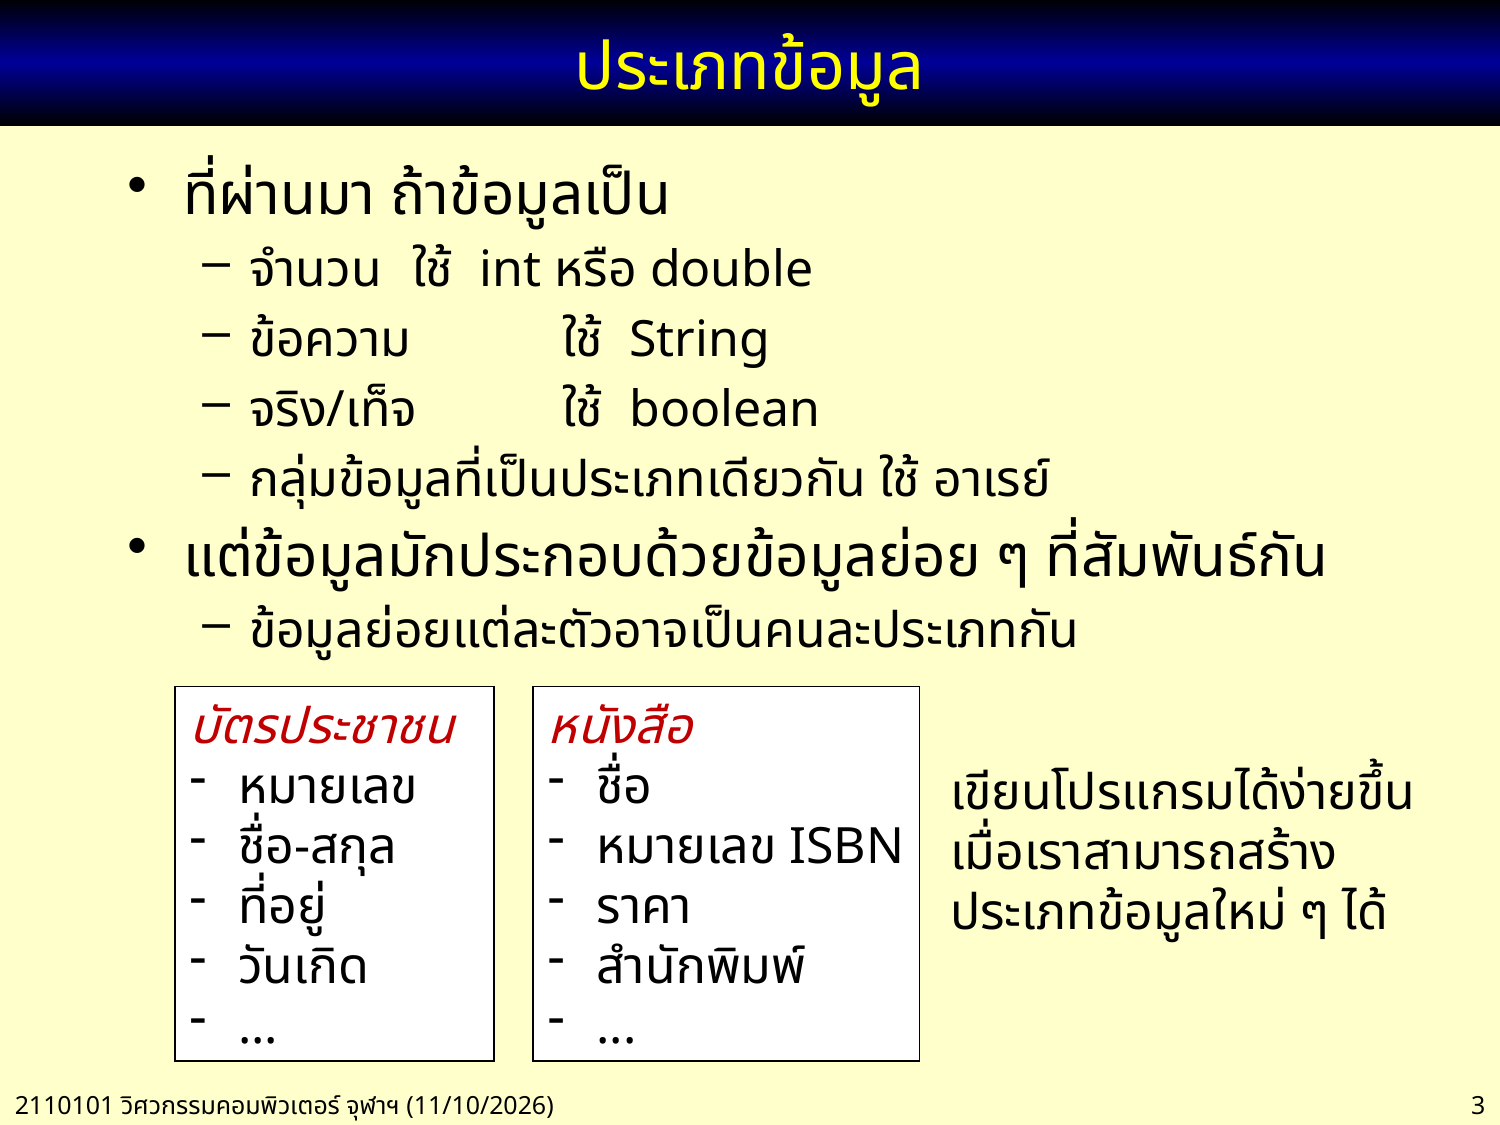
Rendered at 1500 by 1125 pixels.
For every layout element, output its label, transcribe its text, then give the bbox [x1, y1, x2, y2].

list ที่ผ่านมา ถ้าข้อมูลเป็น จำนวน ใช้ int หรือ double ข้อความ ใช้ String จริง/เท็จ ใช้ boolean กลุ่มข้อมูลที่เป็นประเภทเดียวกัน ใช้ อาเรย์ แต่ข้อมูลมักประกอบด้วยข้อมูลย่อย ๆ ที่สัมพันธ์กัน ข้อมูลย่อยแต่ละตัวอาจเป็นคนละประเภทกัน [112, 148, 1412, 702]
title ประเภทข้อมูล [0, 0, 1500, 126]
text_box บัตรประชาชน หมายเลข ชื่อ-สกุล ที่อยู่ วันเกิด ... [174, 686, 494, 1062]
text_box เขียนโปรแกรมได้ง่ายขึ้น เมื่อเราสามารถสร้างประเภทข้อมูลใหม่ ๆ ได้ [935, 752, 1476, 947]
text_box หนังสือ ชื่อ หมายเลข ISBN ราคา สำนักพิมพ์ ... [533, 686, 920, 1062]
